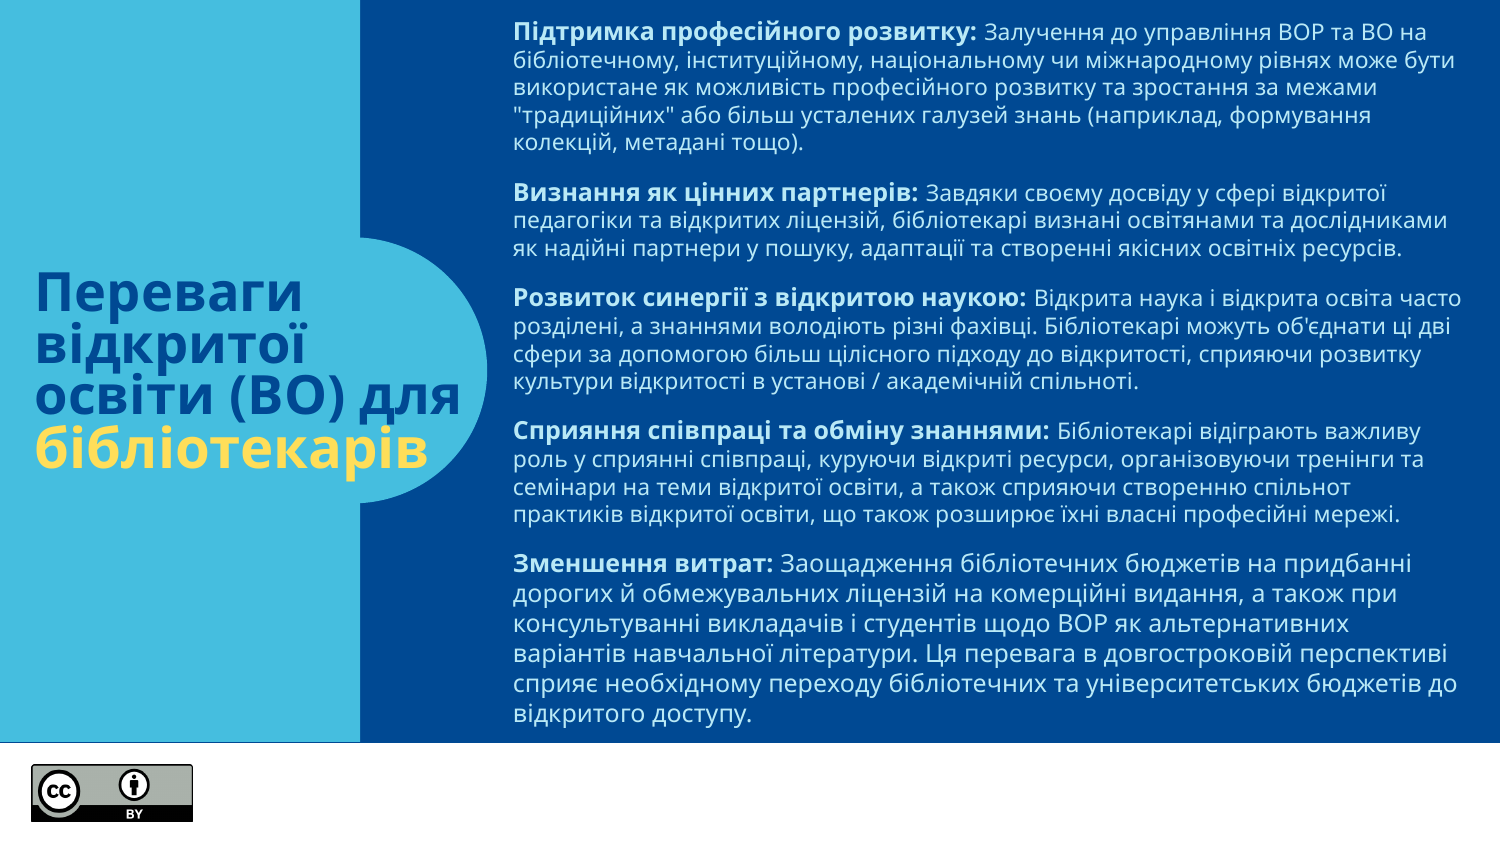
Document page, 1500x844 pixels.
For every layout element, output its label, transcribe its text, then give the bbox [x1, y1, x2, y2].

text_box Переваги відкритої освіти (BO) для бібліотекарів [19, 254, 488, 495]
text_box [305, 495, 400, 504]
text_box Підтримка професійного розвитку: Залучення до управління ВОР та ВО на бібліотечному, інституційному, національному чи міжнародному рівнях може бути використане як можливість професійного розвитку та зростання за межами "традиційних" або більш усталених галузей знань (наприклад, формування колекцій, метадані тощо). Визнання як цінних партнерів: Завдяки своєму досвіду у сфері відкритої педагогіки та відкритих ліцензій, бібліотекарі визнані освітянами та дослідниками як надійні партнери у пошуку, адаптації та створенні якісних освітніх ресурсів. Розвиток синергії з відкритою наукою: Відкрита наука і відкрита освіта часто розділені, а знаннями володіють різні фахівці. Бібліотекарі можуть об'єднати ці дві сфери за допомогою більш цілісного підходу до відкритості, сприяючи розвитку культури відкритості в установі / академічній спільноті. Сприяння співпраці та обміну знаннями: Бібліотекарі відіграють важливу роль у сприянні співпраці, куруючи відкриті ресурси, організовуючи тренінги та семінари на теми відкритої освіти, а також сприяючи створенню спільнот практиків відкритої освіти, що також розширює їхні власні професійні мережі. Зменшення витрат: Заощадження бібліотечних бюджетів на придбанні дорогих й обмежувальних ліцензій на комерційні видання, а також при консультуванні викладачів і студентів щодо ВОР як альтернативних варіантів навчальної літератури. Ця перевага в довгостроковій перспективі сприяє необхідному переходу бібліотечних та університетських бюджетів до відкритого доступу. [497, 0, 1483, 741]
picture [31, 764, 193, 822]
text_box [0, 0, 361, 742]
text_box [0, 750, 1500, 844]
text_box [287, 237, 418, 254]
